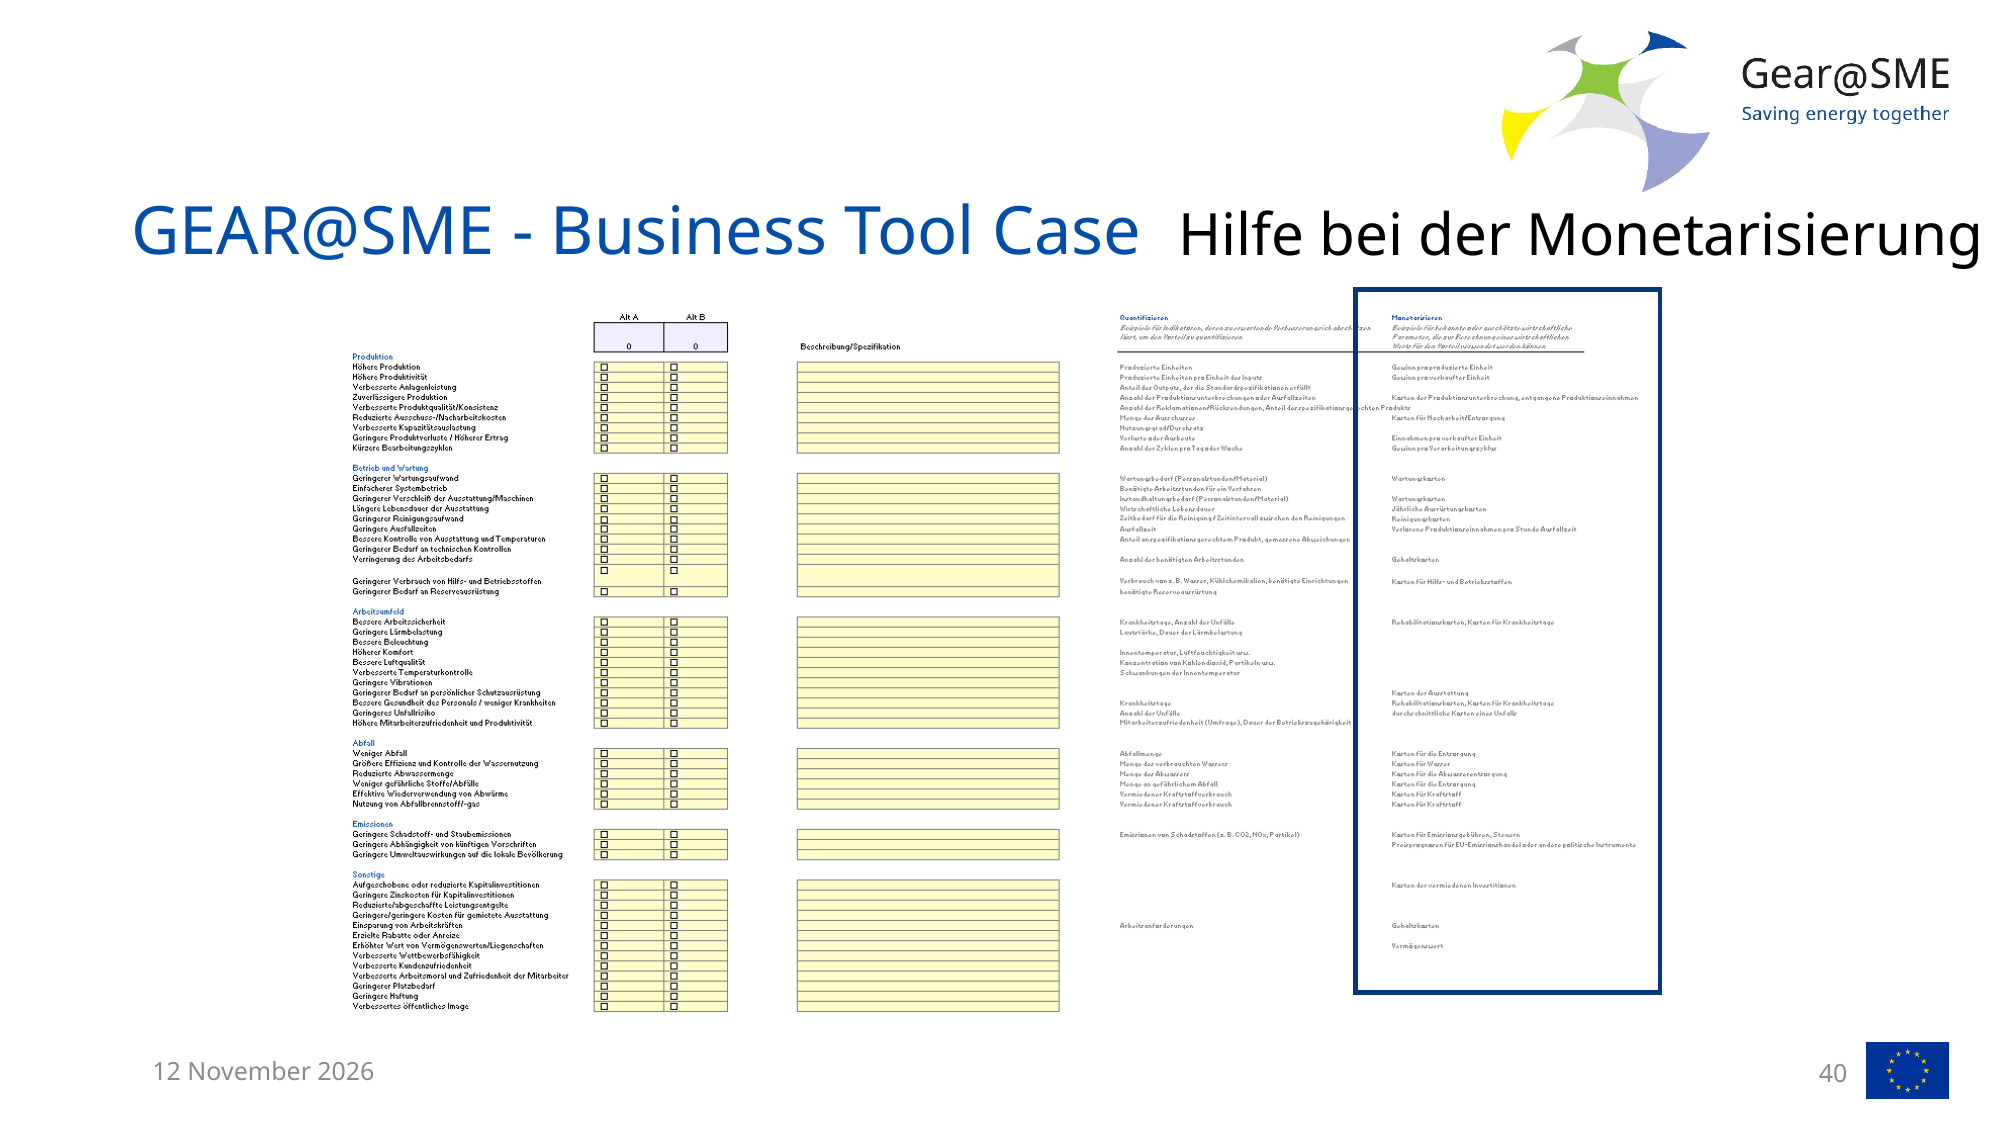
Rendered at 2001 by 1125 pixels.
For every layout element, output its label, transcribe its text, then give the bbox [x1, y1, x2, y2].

picture [1866, 1042, 1949, 1099]
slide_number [137, 1042, 588, 1103]
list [352, 310, 1648, 1014]
text_box Hilfe bei der Monetarisierung [1163, 189, 2000, 275]
picture [1502, 31, 1949, 189]
text_box [1355, 289, 1661, 994]
slide_number 40 [1412, 1044, 1863, 1104]
title GEAR@SME - Business Tool Case [116, 185, 1841, 280]
